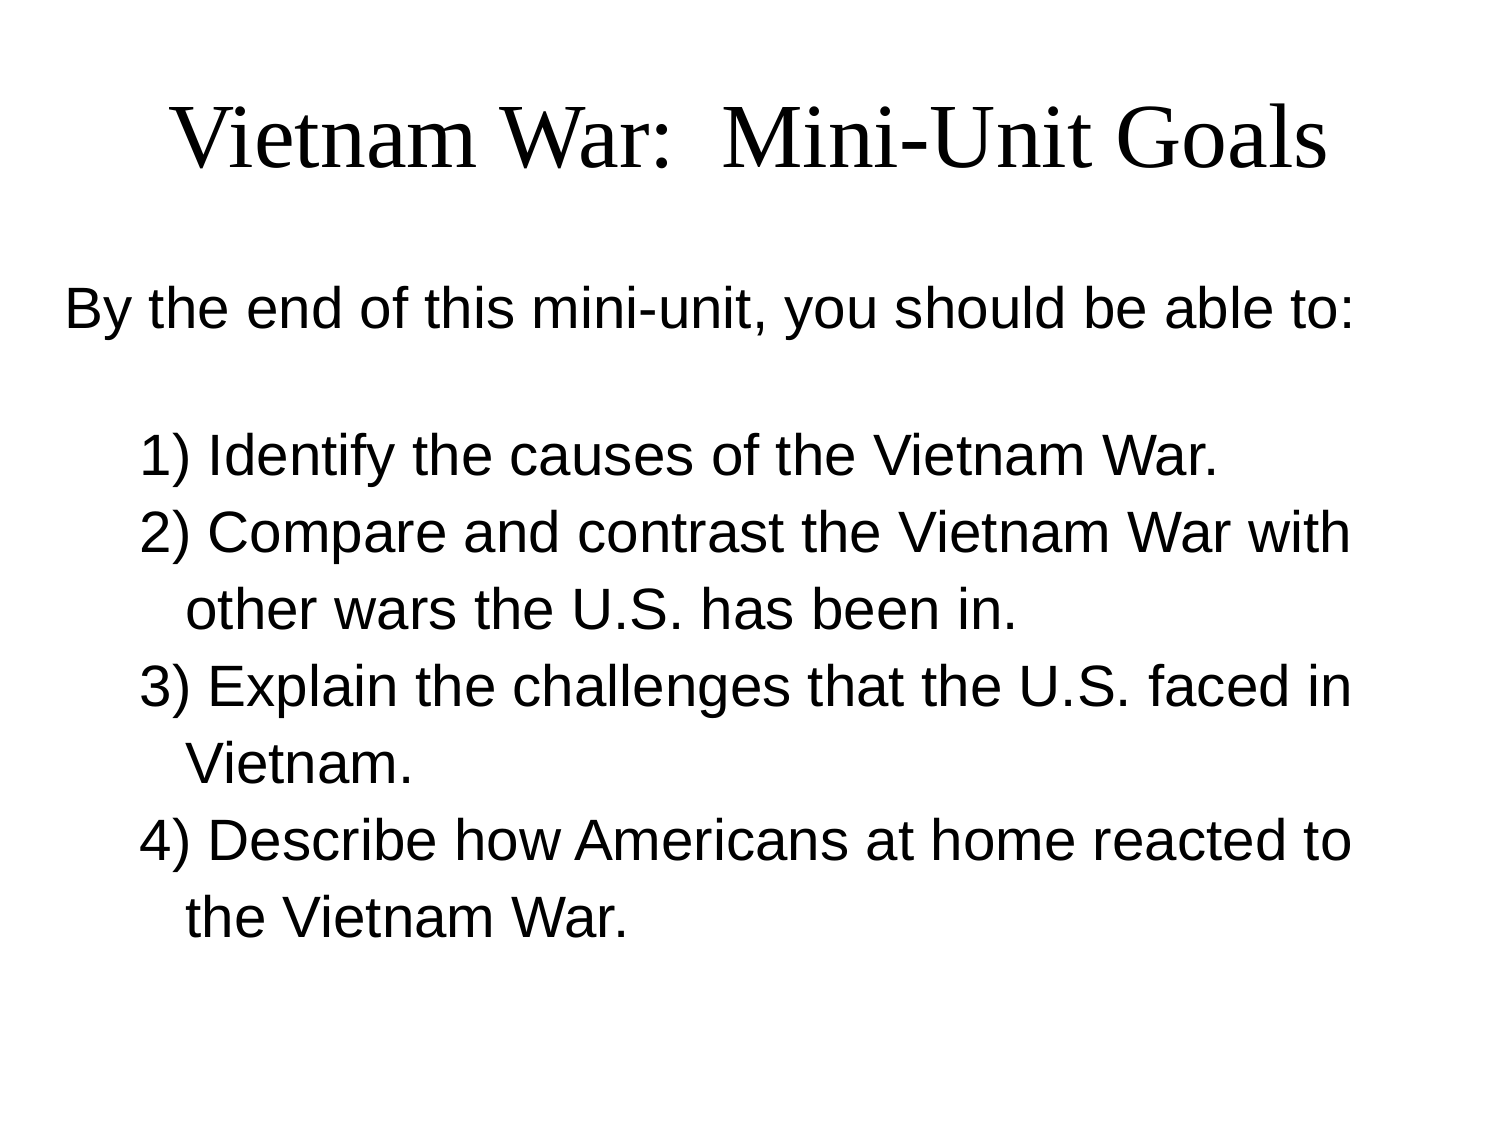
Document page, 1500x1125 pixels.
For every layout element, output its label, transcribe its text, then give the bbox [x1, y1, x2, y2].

text_box Vietnam War: Mini-Unit Goals [112, 37, 1388, 225]
list By the end of this mini-unit, you should be able to: Identify the causes of the Vietnam War. Compare and contrast the Vietnam War with other wars the U.S. has been in. Explain the challenges that the U.S. faced in Vietnam. Describe how Americans at home reacted to the Vietnam War. [50, 262, 1463, 1088]
